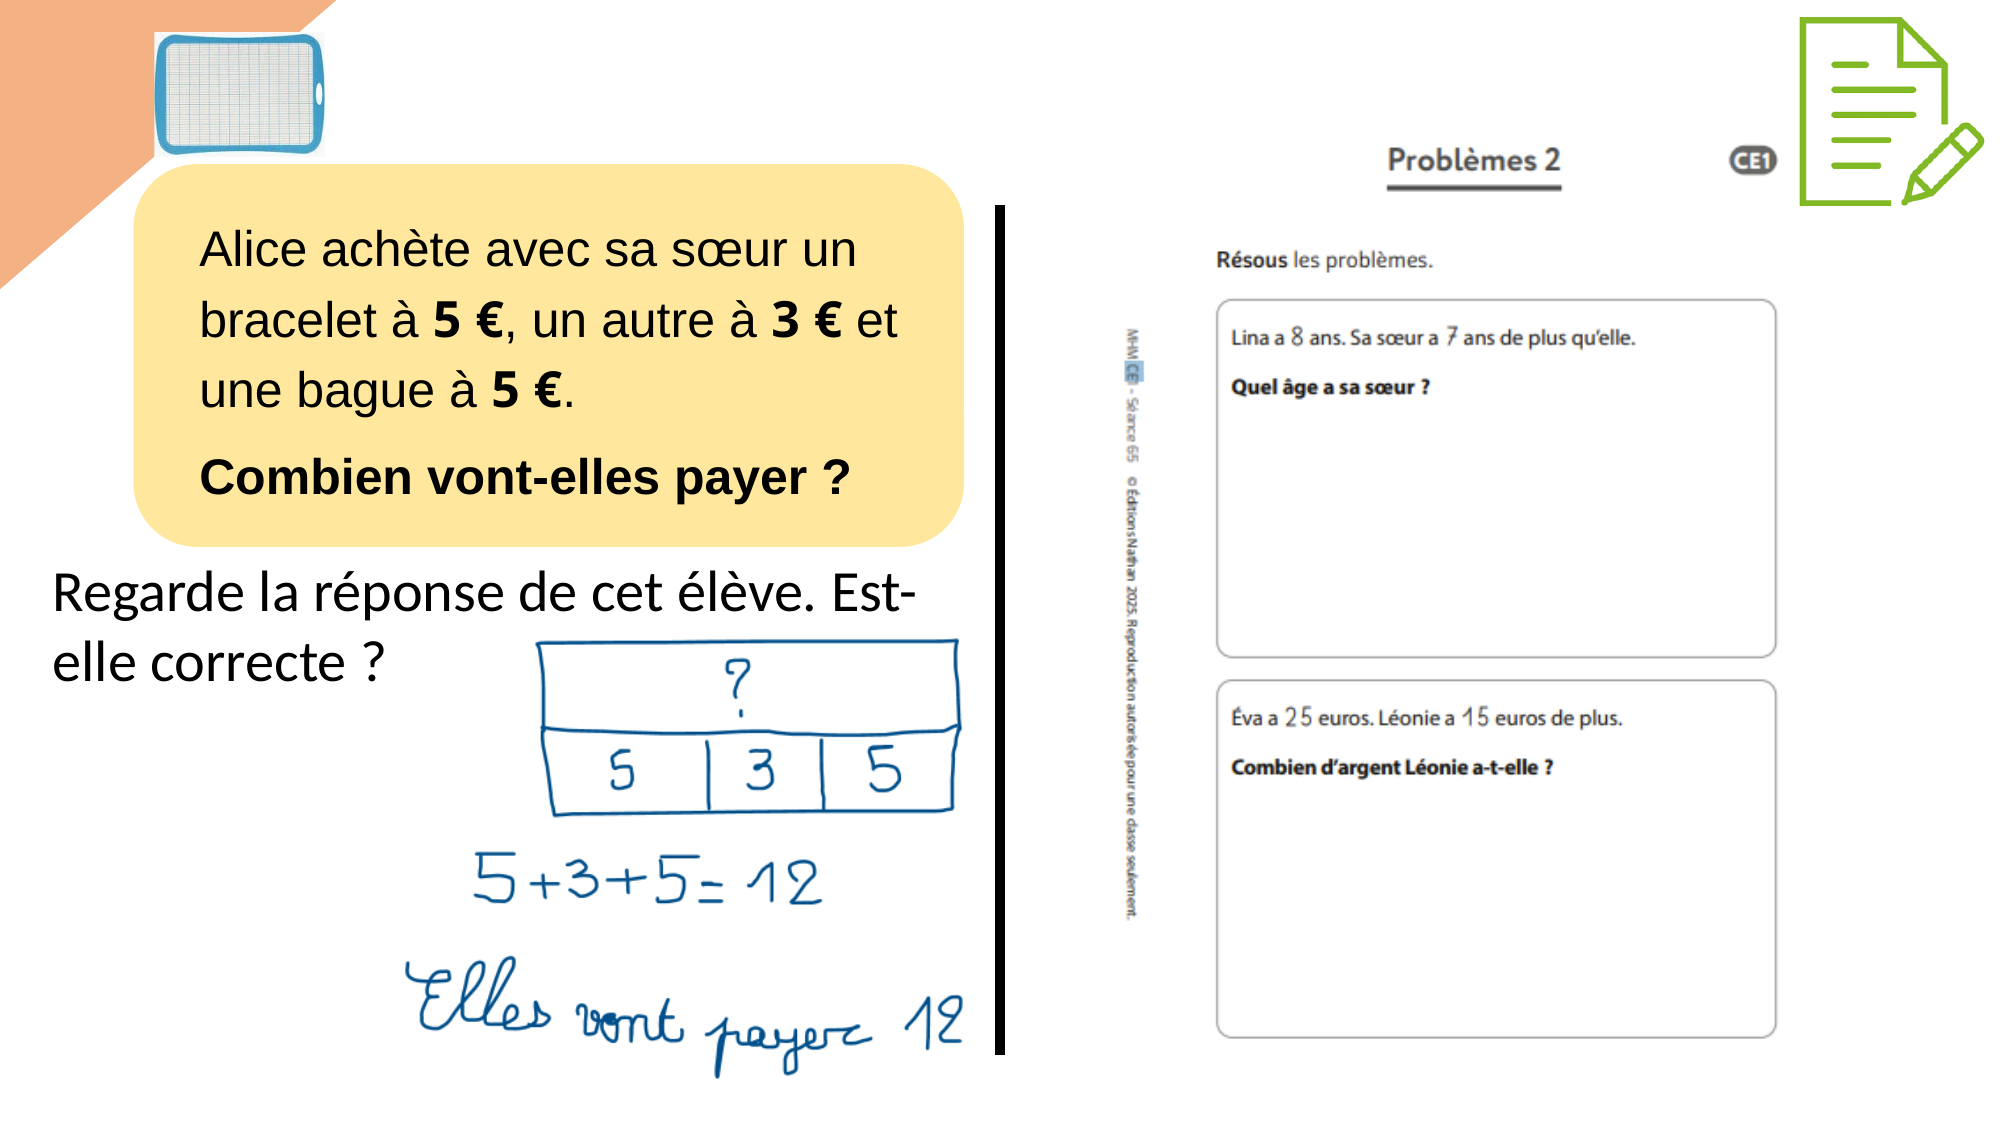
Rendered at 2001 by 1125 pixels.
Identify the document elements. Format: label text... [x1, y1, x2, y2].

picture [154, 32, 325, 157]
text_box Alice achète avec sa sœur un bracelet à 5 €, un autre à 3 € et une bague à 5 €. Combien vont-elles payer ? [132, 163, 966, 548]
text_box [0, 0, 337, 290]
picture [390, 629, 988, 1084]
picture [1109, 17, 1986, 1046]
text_box Regarde la réponse de cet élève. Est-elle correcte ? [38, 545, 999, 701]
